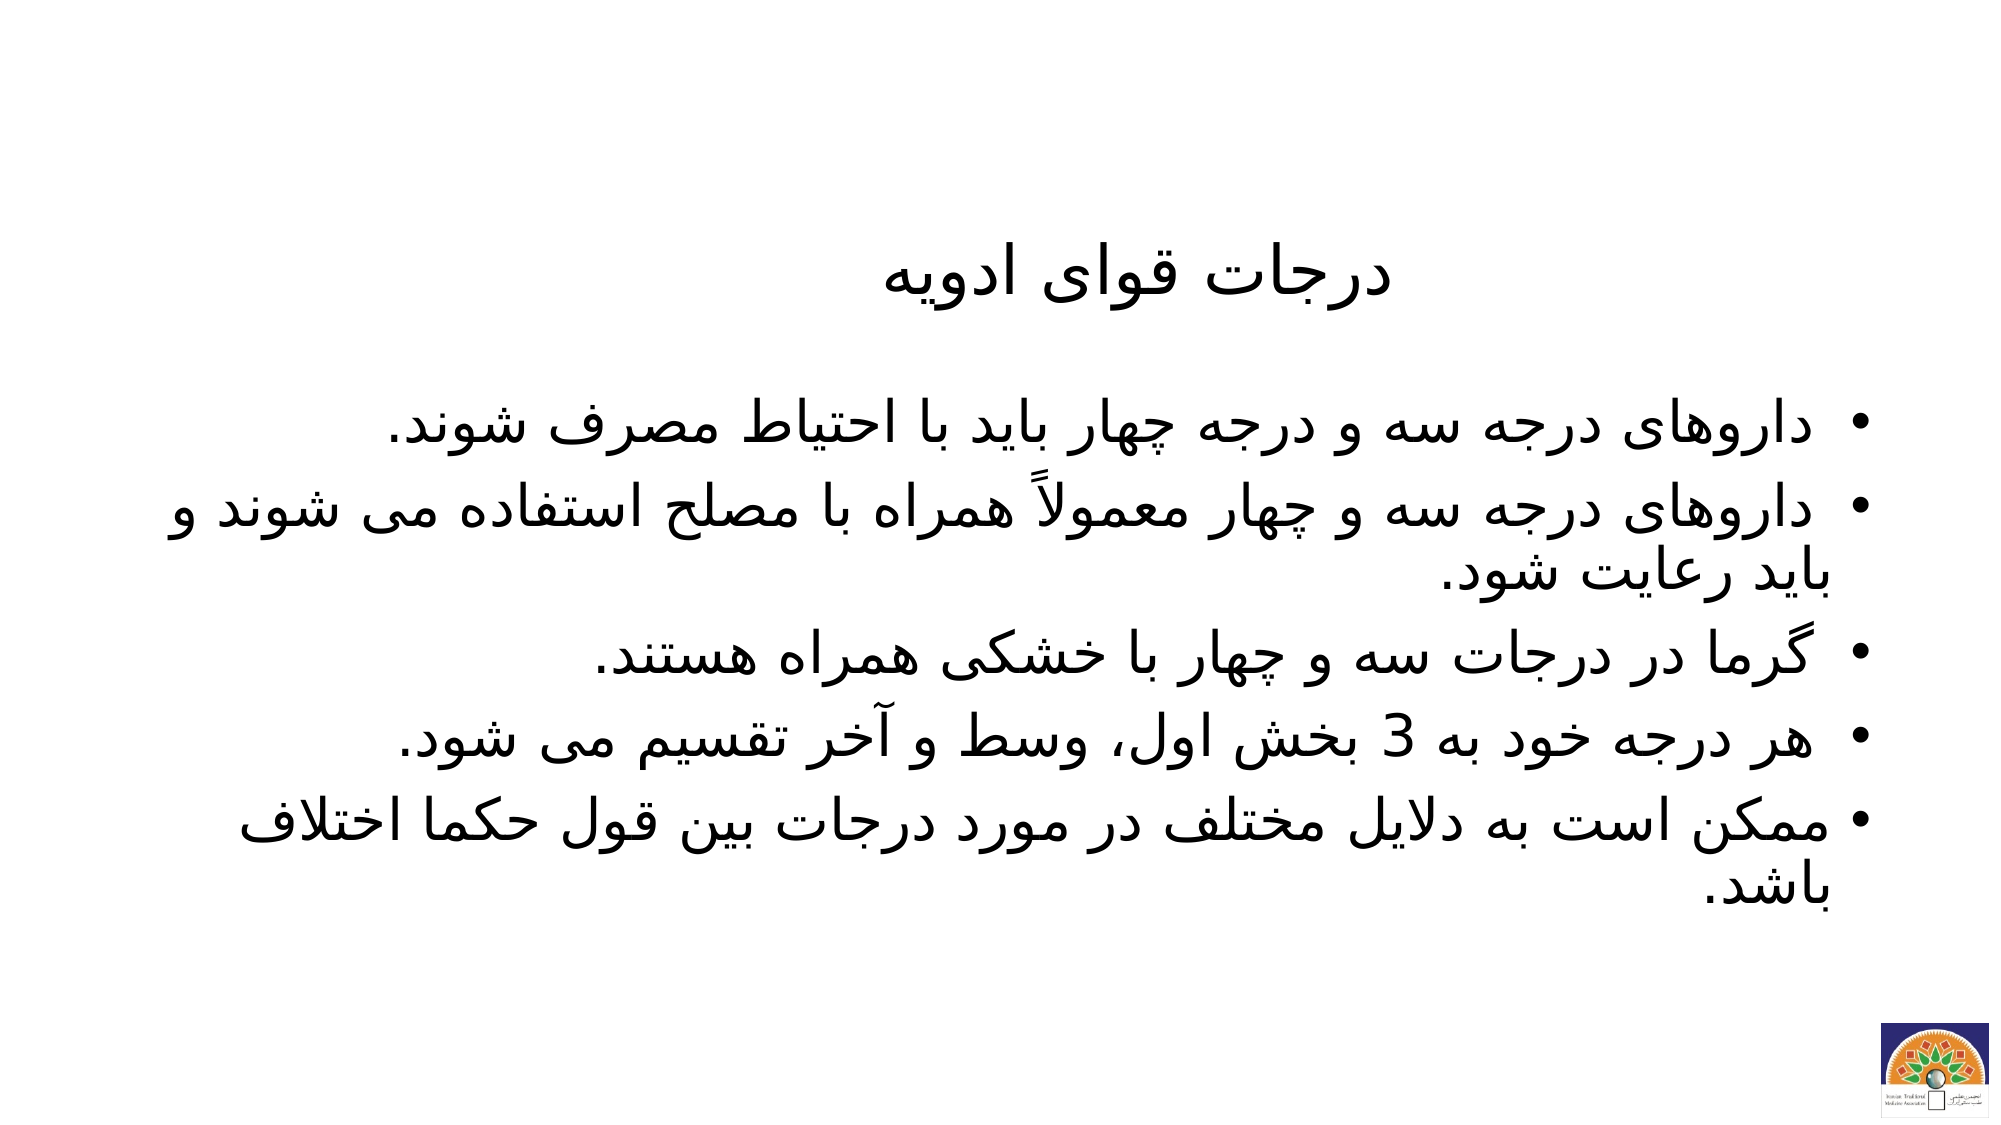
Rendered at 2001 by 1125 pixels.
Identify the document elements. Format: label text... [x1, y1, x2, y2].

picture [1881, 1023, 1990, 1118]
list داروهای درجه سه و درجه چهار باید با احتیاط مصرف شوند. داروهای درجه سه و چهار معمولاً همراه با مصلح استفاده می شوند و باید رعایت شود. گرما در درجات سه و چهار با خشکی همراه هستند. هر درجه خود به 3 بخش اول، وسط و آخر تقسیم می شود. ممکن است به دلایل مختلف در مورد درجات بین قول حکما اختلاف باشد. [86, 384, 1887, 810]
title درجات قوای ادویه [866, 195, 1410, 350]
